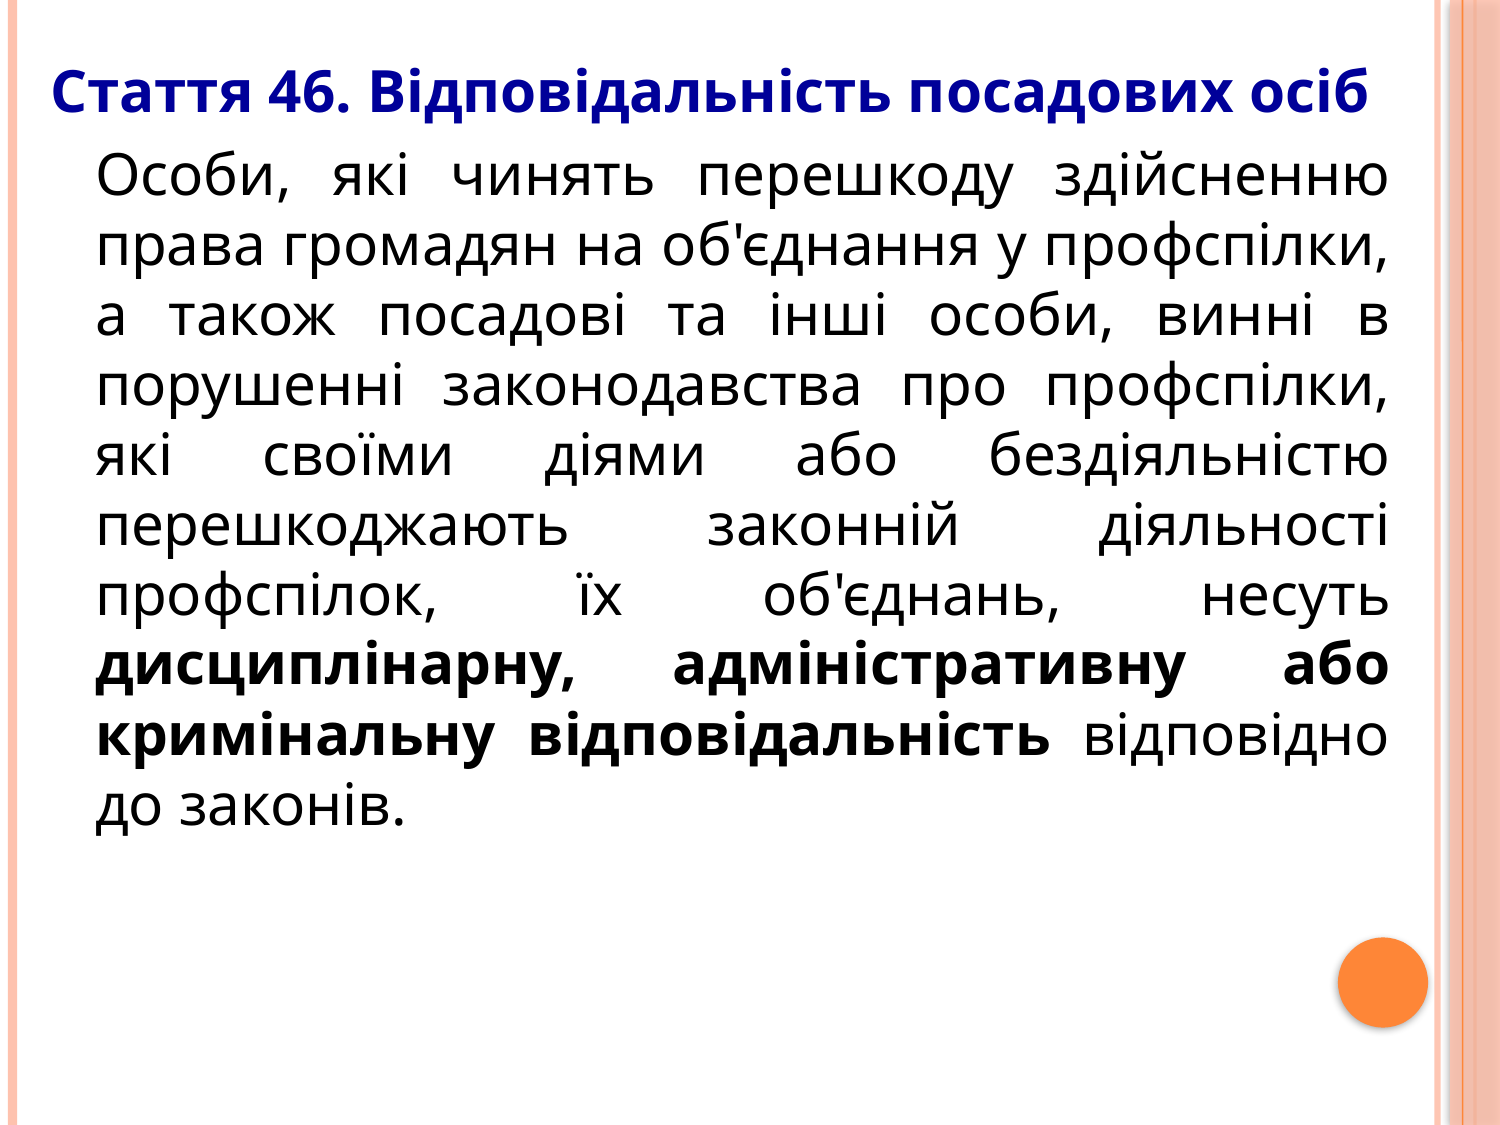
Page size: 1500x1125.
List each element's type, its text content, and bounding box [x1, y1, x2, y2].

list Стаття 46. Відповідальність посадових осіб Особи, які чинять перешкоду здійсненню права громадян на об'єднання у профспілки, а також посадові та інші особи, винні в порушенні законодавства про профспілки, які своїми діями або бездіяльністю перешкоджають законній діяльності профспілок, їх об'єднань, несуть дисциплінарну, адміністративну або кримінальну відповідальність відповідно до законів. [34, 46, 1406, 1067]
